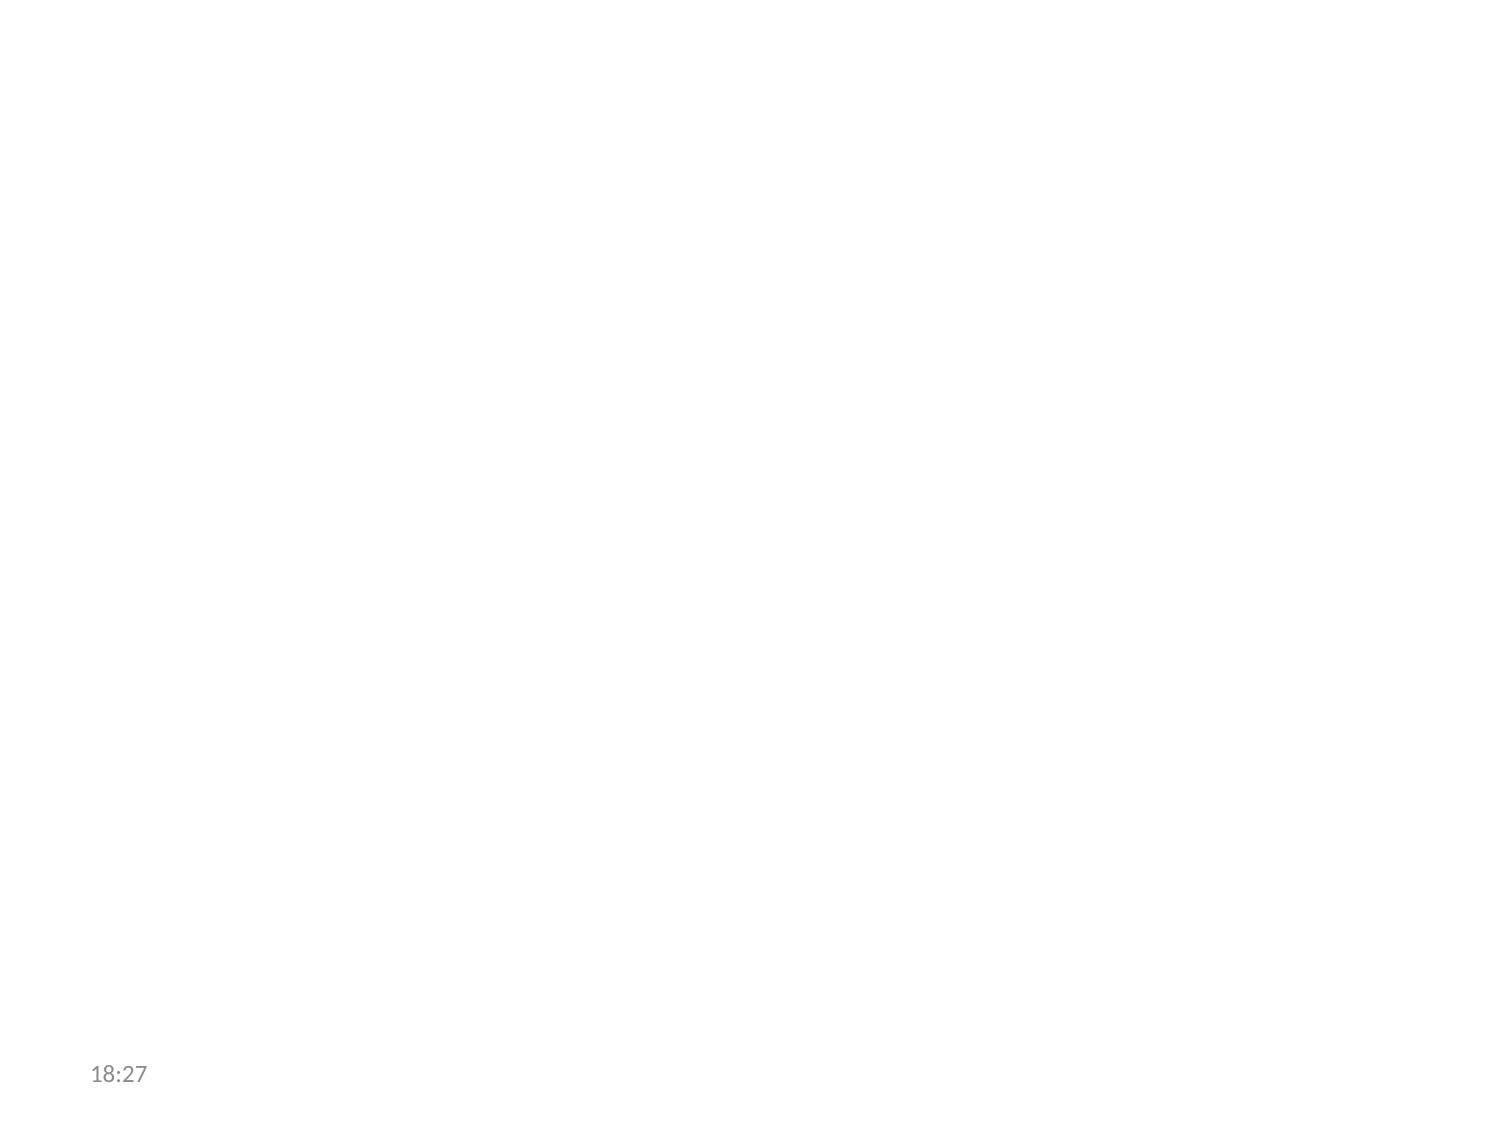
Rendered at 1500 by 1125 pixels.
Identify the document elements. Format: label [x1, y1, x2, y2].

slide_number [75, 1042, 425, 1103]
